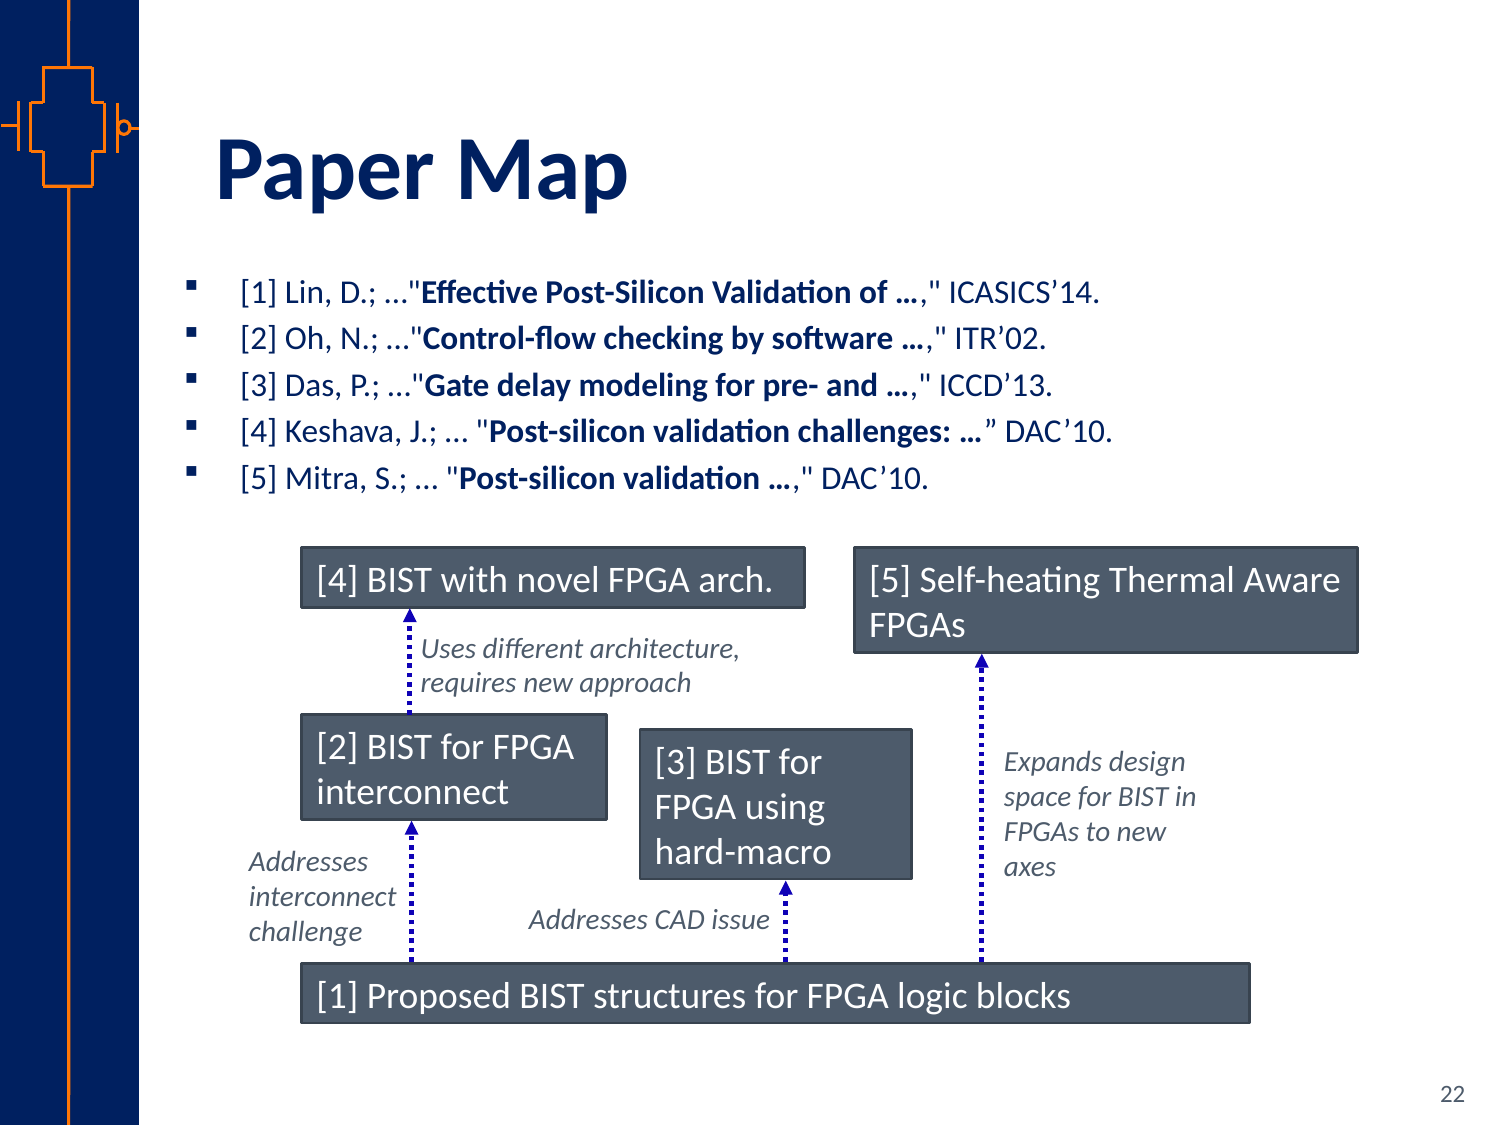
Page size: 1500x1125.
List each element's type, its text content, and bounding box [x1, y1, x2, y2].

slide_number 22 [1425, 1062, 1488, 1123]
text_box [3] BIST for FPGA using hard-macro [639, 728, 913, 880]
text_box [2] BIST for FPGA interconnect [300, 713, 608, 821]
list [1] Lin, D.; …"Effective Post-Silicon Validation of …," ICASICS’14. [2] Oh, N.; …"Control-flow checking by software …," ITR’02. [3] Das, P.; …"Gate delay modeling for pre- and …," ICCD’13. [4] Keshava, J.; … "Post-silicon validation challenges: …” DAC’10. [5] Mitra, S.; … "Post-silicon validation …," DAC’10. [168, 262, 1449, 546]
text_box [403, 608, 416, 621]
text_box [975, 653, 988, 962]
text_box [1] Proposed BIST structures for FPGA logic blocks [300, 962, 1251, 1024]
text_box Expands design space for BIST in FPGAs to new axes [989, 734, 1223, 890]
text_box [4] BIST with novel FPGA arch. [300, 546, 806, 609]
text_box [779, 880, 792, 962]
text_box Addresses CAD issue [514, 893, 785, 943]
text_box Addresses interconnect challenge [234, 835, 413, 955]
text_box Uses different architecture, requires new approach [405, 621, 821, 707]
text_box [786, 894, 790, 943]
text_box [405, 820, 418, 835]
title Paper Map [200, 37, 1388, 225]
text_box [5] Self-heating Thermal Aware FPGAs [853, 546, 1359, 654]
